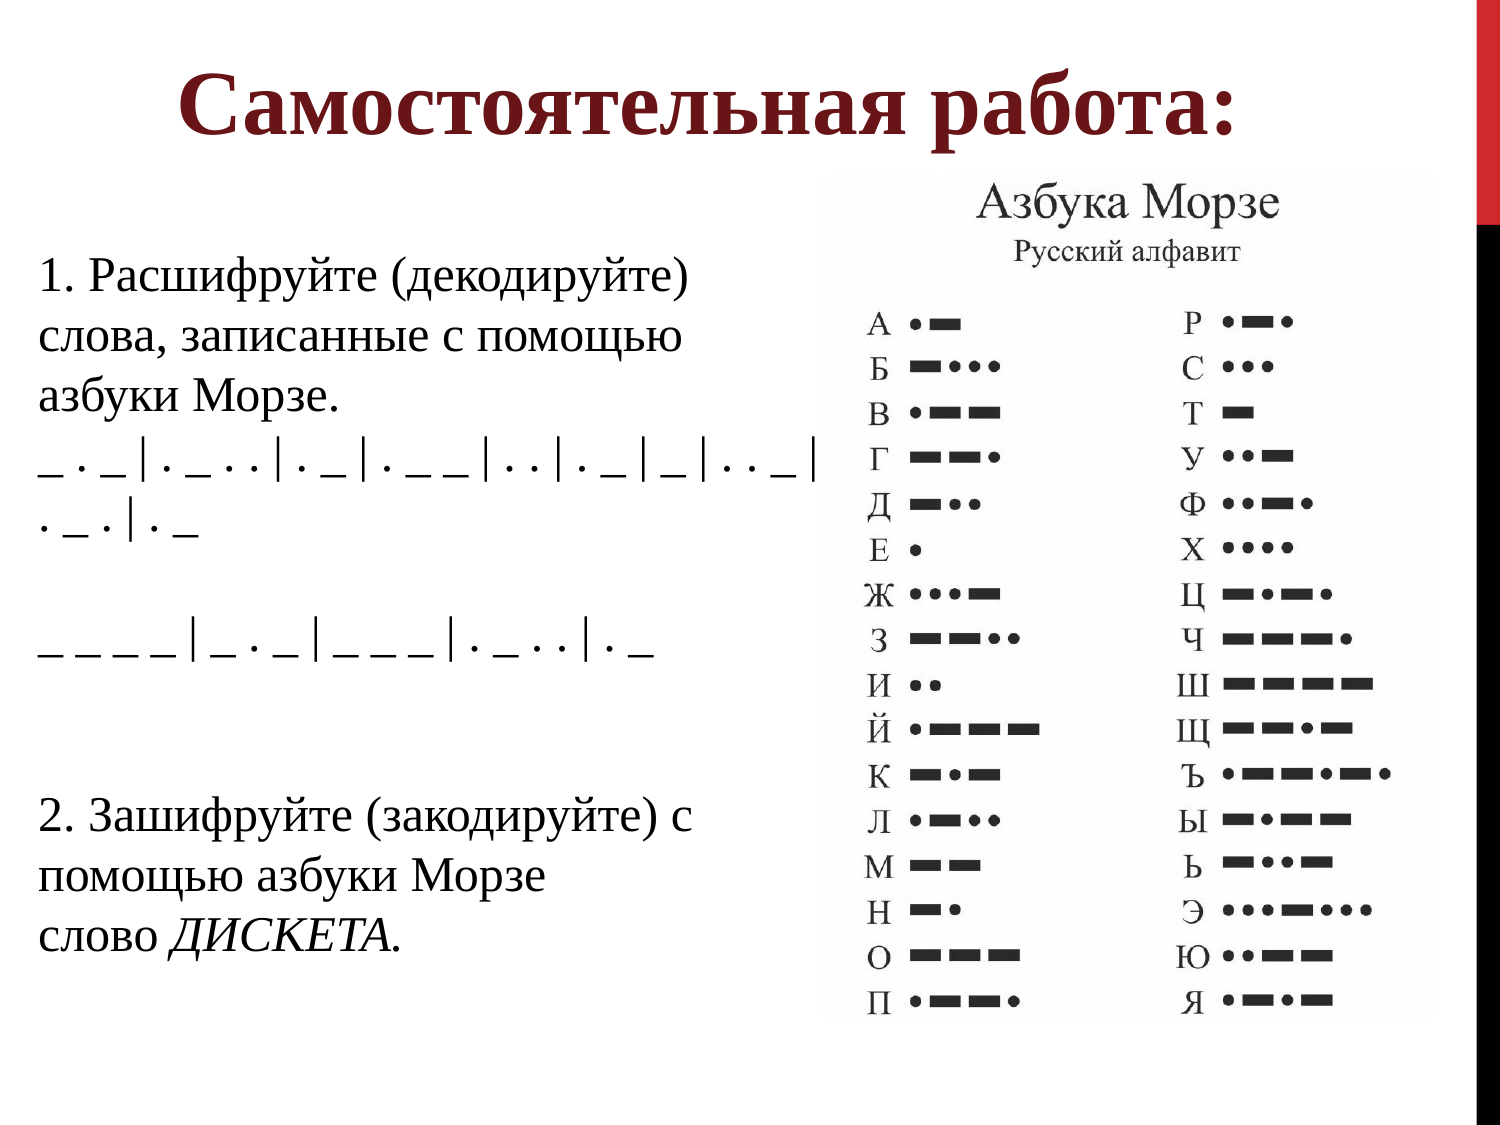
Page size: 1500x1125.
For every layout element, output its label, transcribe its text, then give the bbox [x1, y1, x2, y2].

text_box Самостоятельная работа: [128, 35, 1289, 160]
text_box 1. Расшифруйте (декодируйте) слова, записанные с помощью азбуки Морзе. _ . _ | . _ . . | . _ | . _ _ | . . | . _ | _ | . . _ | . _ . | . _ _ _ _ _ | _ . _ | _ _ _ | . _ . . | . _ 2. Зашифруйте (закодируйте) с помощью азбуки Морзе слово ДИСКЕТА. [23, 234, 818, 970]
picture [819, 175, 1435, 1018]
